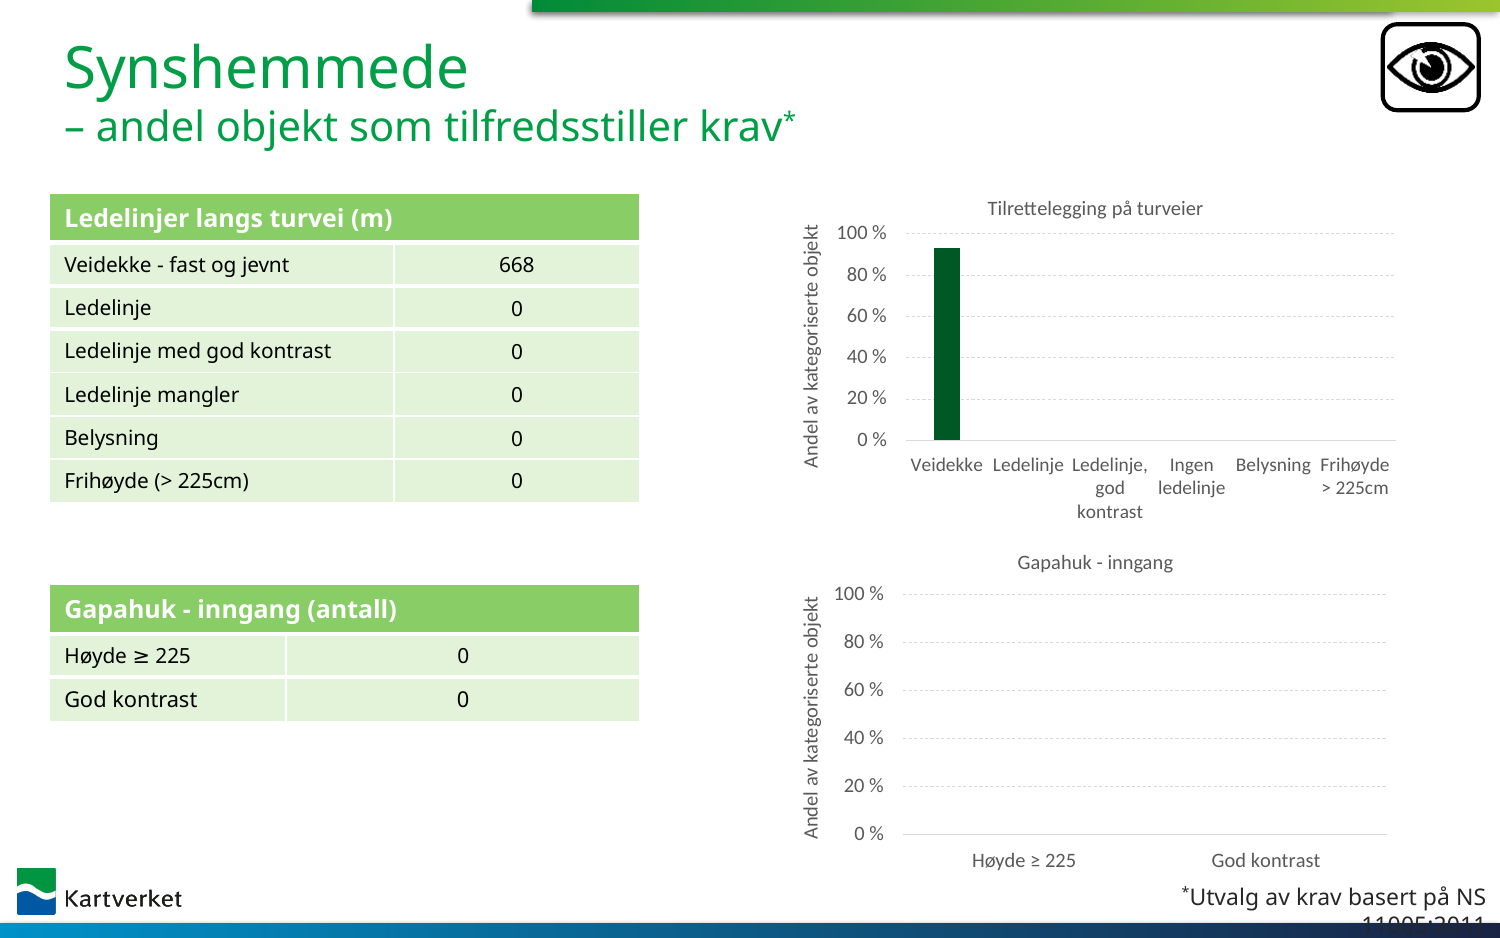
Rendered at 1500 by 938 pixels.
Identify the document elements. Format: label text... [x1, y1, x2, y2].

table_cell 0 [395, 417, 639, 458]
table_cell Ledelinje mangler [50, 373, 393, 415]
table_header Gapahuk - inngang (antall) [50, 585, 639, 632]
picture [791, 541, 1400, 880]
table_cell 0 [395, 288, 639, 327]
table_cell Ledelinje [50, 288, 393, 327]
text_box *Utvalg av krav basert på NS 11005:2011 [1068, 873, 1500, 938]
table_cell 0 [395, 460, 639, 502]
table_cell 0 [395, 331, 639, 372]
table_cell Høyde ≥ 225 [50, 636, 285, 675]
table_cell Ledelinje med god kontrast [50, 331, 393, 372]
table_cell Veidekke - fast og jevnt [50, 245, 393, 284]
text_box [1382, 24, 1480, 111]
picture [791, 187, 1400, 526]
table_cell 0 [287, 636, 639, 675]
table_cell Frihøyde (> 225cm) [50, 460, 393, 502]
table_cell Belysning [50, 417, 393, 458]
table_cell 0 [287, 679, 639, 721]
table_header Ledelinjer langs turvei (m) [50, 194, 639, 240]
table_cell God kontrast [50, 679, 285, 721]
text_box Synshemmede – andel objekt som tilfredsstiller krav* [49, 24, 1431, 158]
table_cell 668 [395, 245, 639, 284]
table_cell 0 [395, 373, 639, 415]
